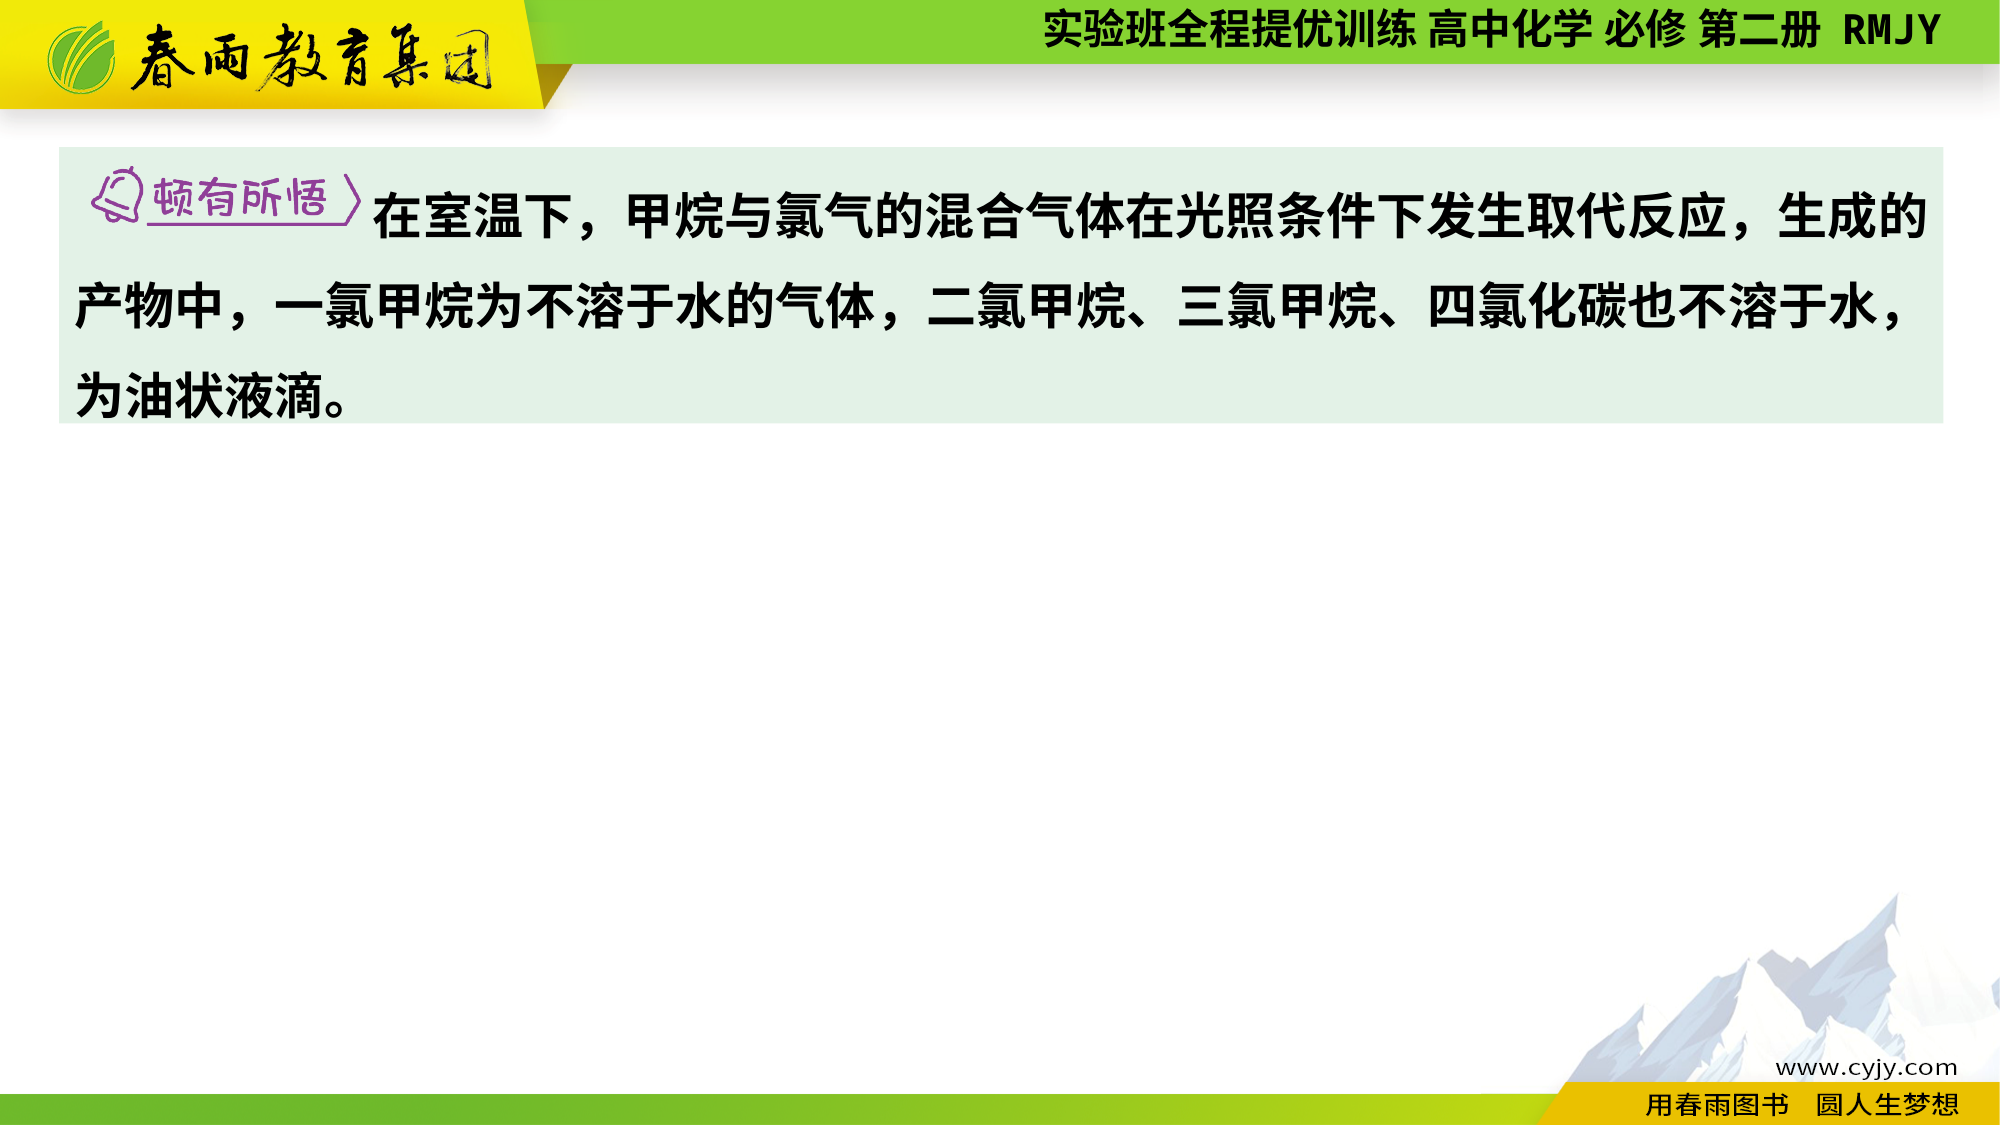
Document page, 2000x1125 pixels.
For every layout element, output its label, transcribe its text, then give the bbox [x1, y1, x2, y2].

picture [0, 0, 2000, 1125]
list 在室温下，甲烷与氯气的混合气体在光照条件下发生取代反应，生成的产物中，一氯甲烷为不溶于水的气体，二氯甲烷、三氯甲烷、四氯化碳也不溶于水，为油状液滴。 [59, 147, 1944, 424]
